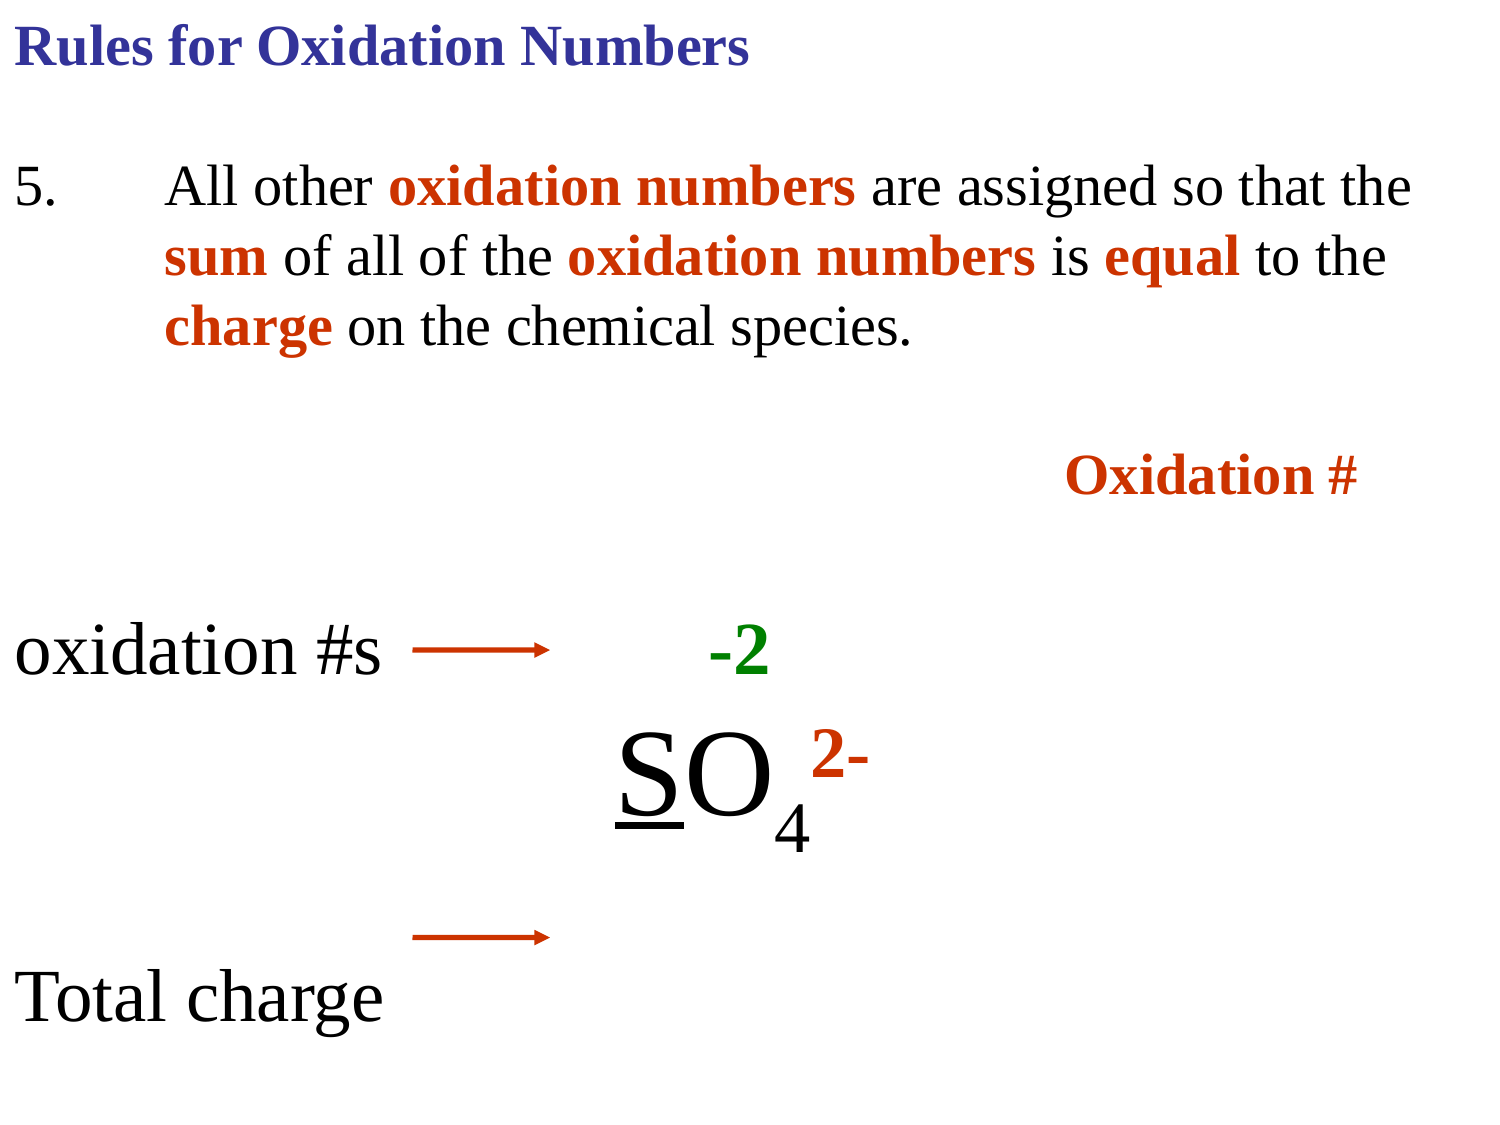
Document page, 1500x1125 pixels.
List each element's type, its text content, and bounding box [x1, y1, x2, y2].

text_box [412, 931, 550, 944]
text_box Rules for Oxidation Numbers 5. All other oxidation numbers are assigned so that the sum of all of the oxidation numbers is equal to the charge on the chemical species. [0, 0, 1500, 365]
text_box Oxidation # oxidation #s -2 SO42- Total charge [0, 412, 1500, 1111]
text_box [412, 643, 550, 657]
